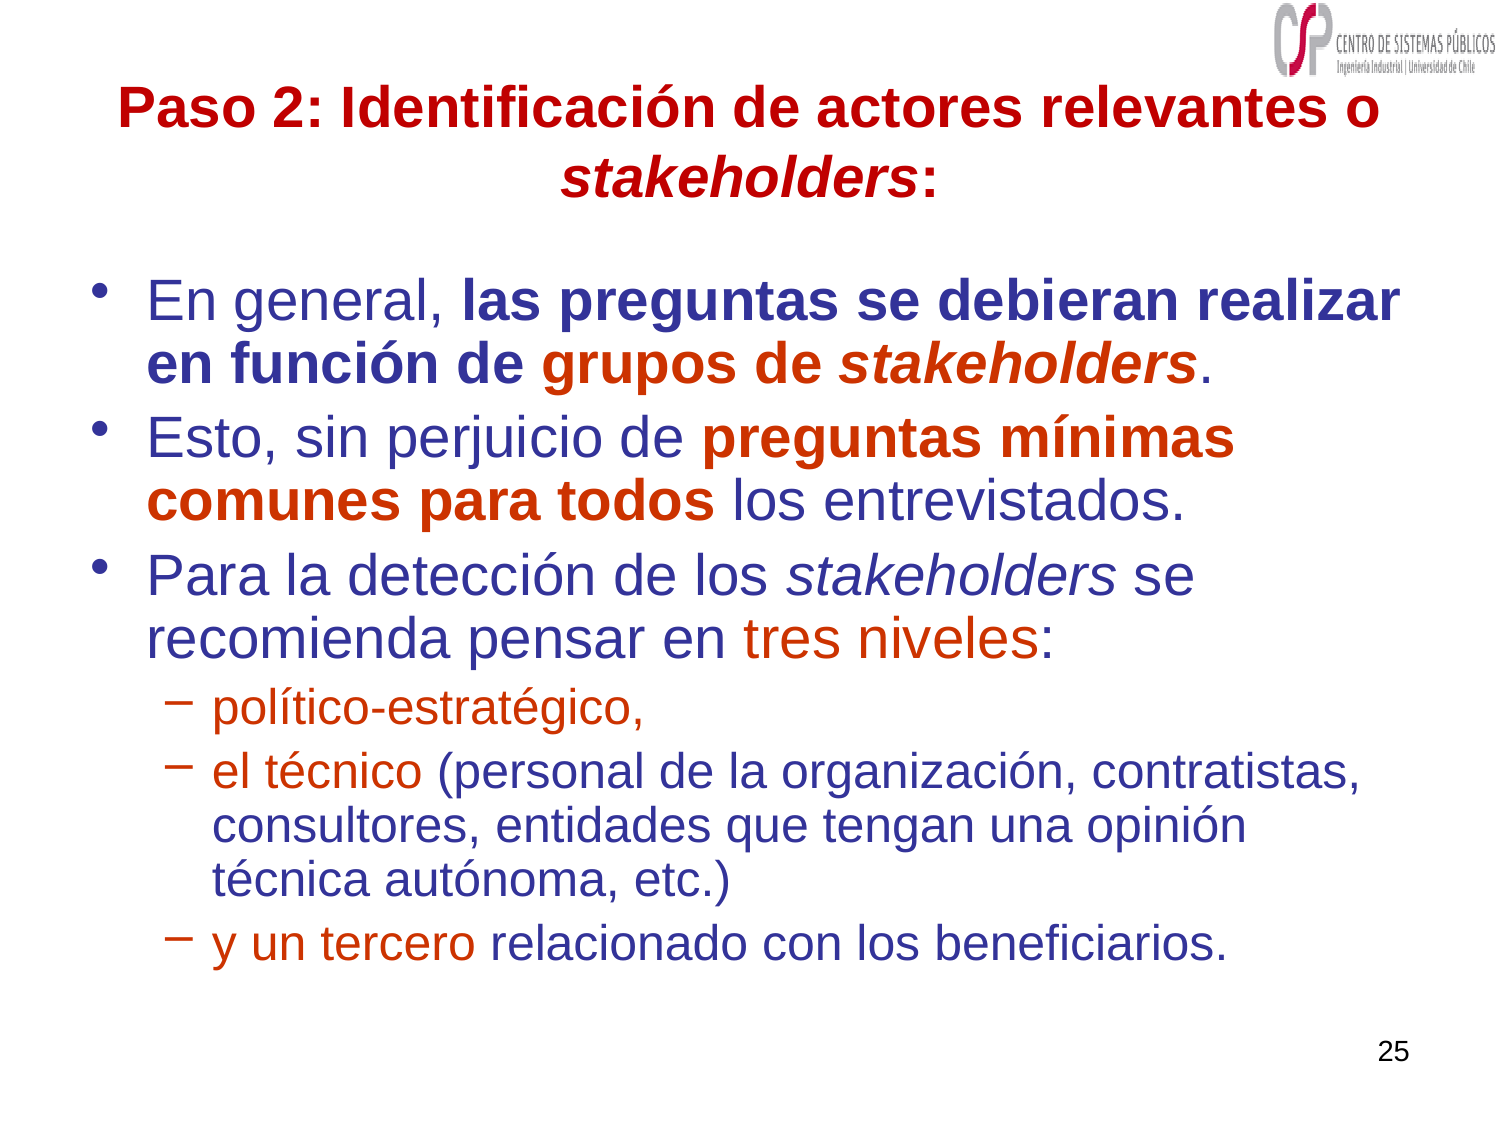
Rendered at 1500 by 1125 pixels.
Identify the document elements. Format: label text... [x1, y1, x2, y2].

picture [1269, 0, 1500, 82]
slide_number 25 [1074, 1024, 1426, 1103]
list En general, las preguntas se debieran realizar en función de grupos de stakeholders. Esto, sin perjuicio de preguntas mínimas comunes para todos los entrevistados. Para la detección de los stakeholders se recomienda pensar en tres niveles: político-estratégico, el técnico (personal de la organización, contratistas, consultores, entidades que tengan una opinión técnica autónoma, etc.) y un tercero relacionado con los beneficiarios. [74, 262, 1426, 1006]
title Paso 2: Identificación de actores relevantes o stakeholders: [74, 44, 1426, 233]
